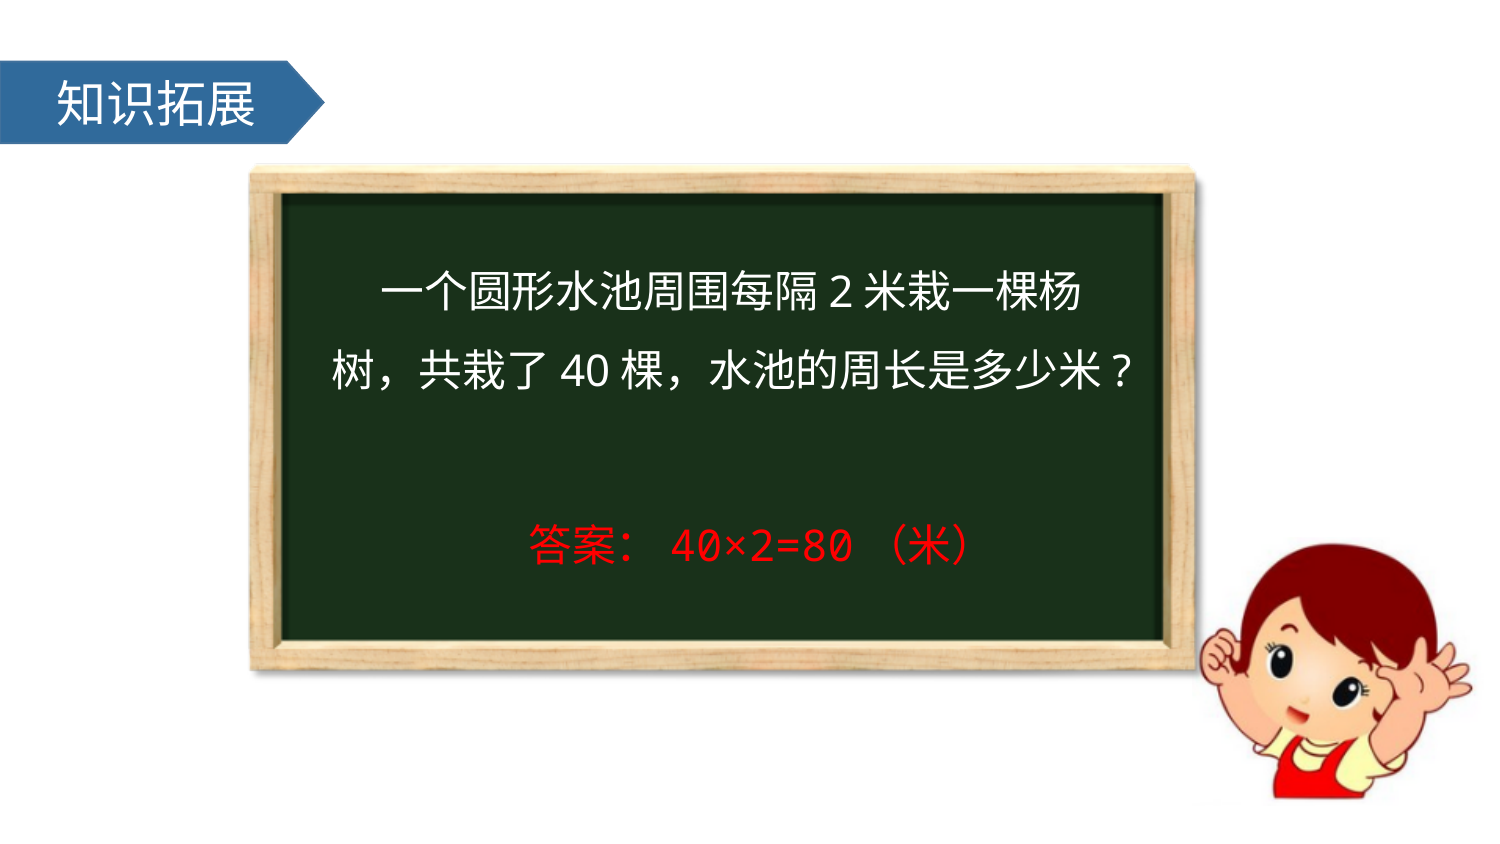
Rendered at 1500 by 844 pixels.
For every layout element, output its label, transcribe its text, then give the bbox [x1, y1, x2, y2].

text_box 知识拓展 [0, 61, 324, 144]
picture [199, 139, 1485, 806]
